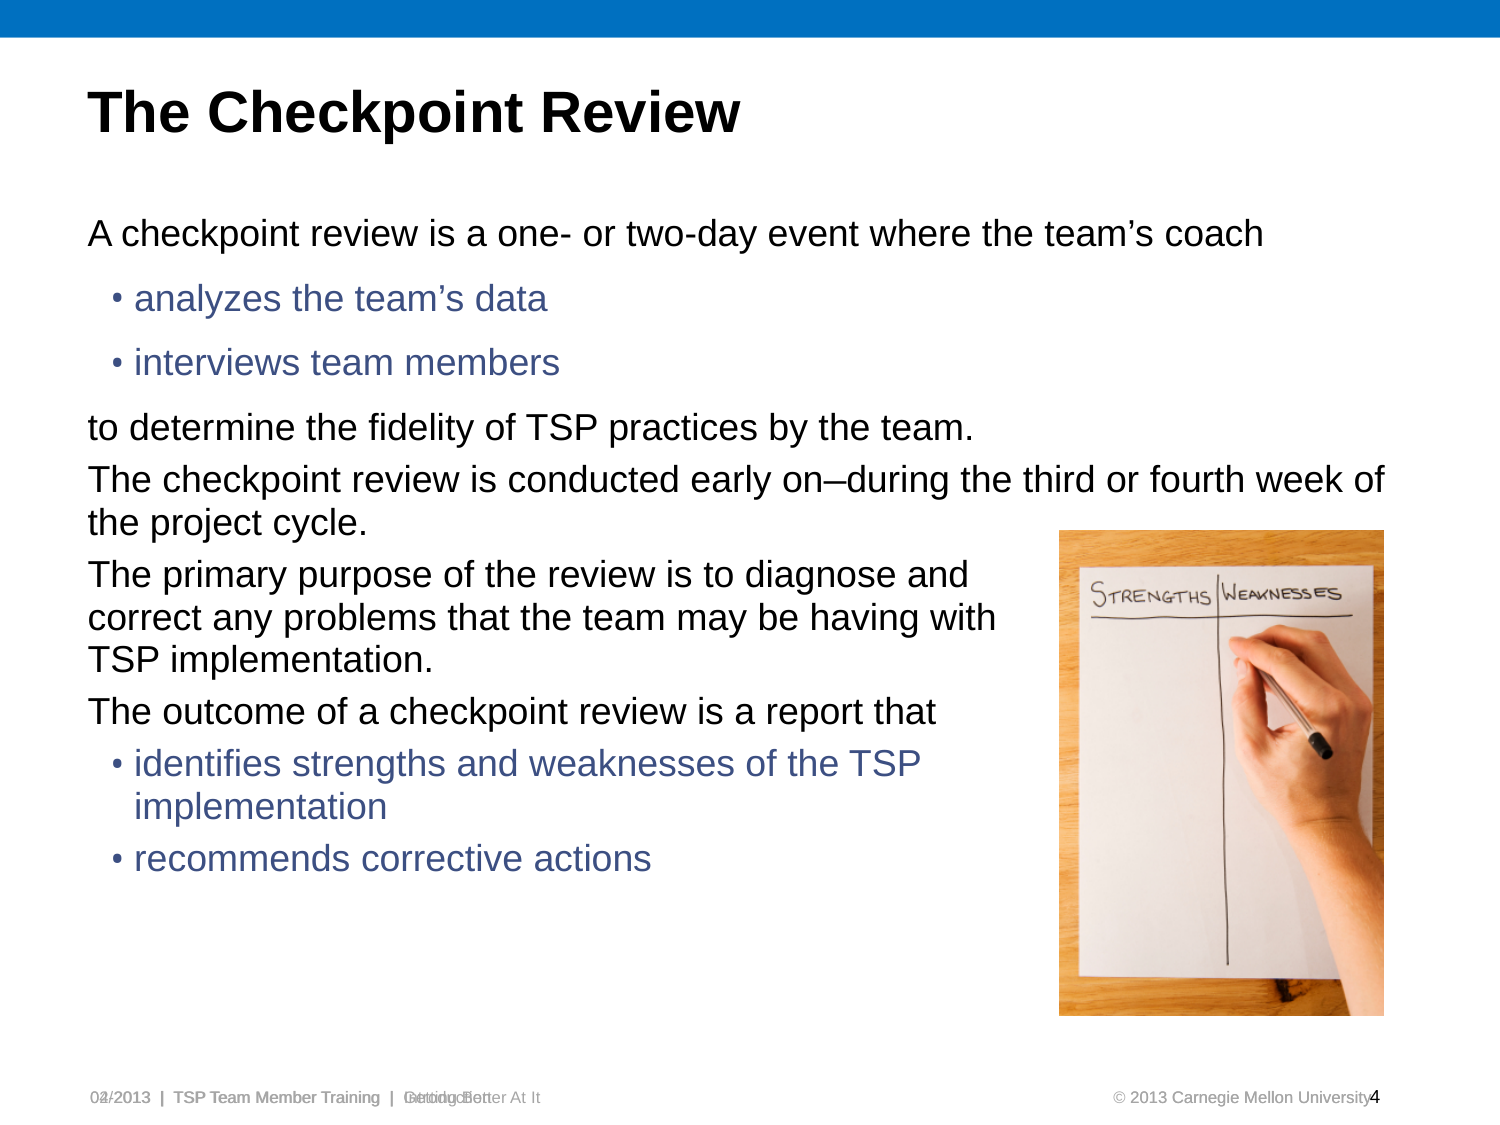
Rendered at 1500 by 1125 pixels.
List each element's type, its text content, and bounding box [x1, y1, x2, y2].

title The Checkpoint Review [87, 87, 1439, 212]
list A checkpoint review is a one- or two-day event where the team’s coach analyzes the team’s data interviews team members to determine the fidelity of TSP practices by the team. The checkpoint review is conducted early on—during the third or fourth week of the project cycle. The primary purpose of the review is to diagnose and correct any problems that the team may be having with TSP implementation. The outcome of a checkpoint review is a report that identifies strengths and weaknesses of the TSP implementation recommends corrective actions [87, 212, 1440, 1026]
picture [1058, 530, 1384, 1017]
